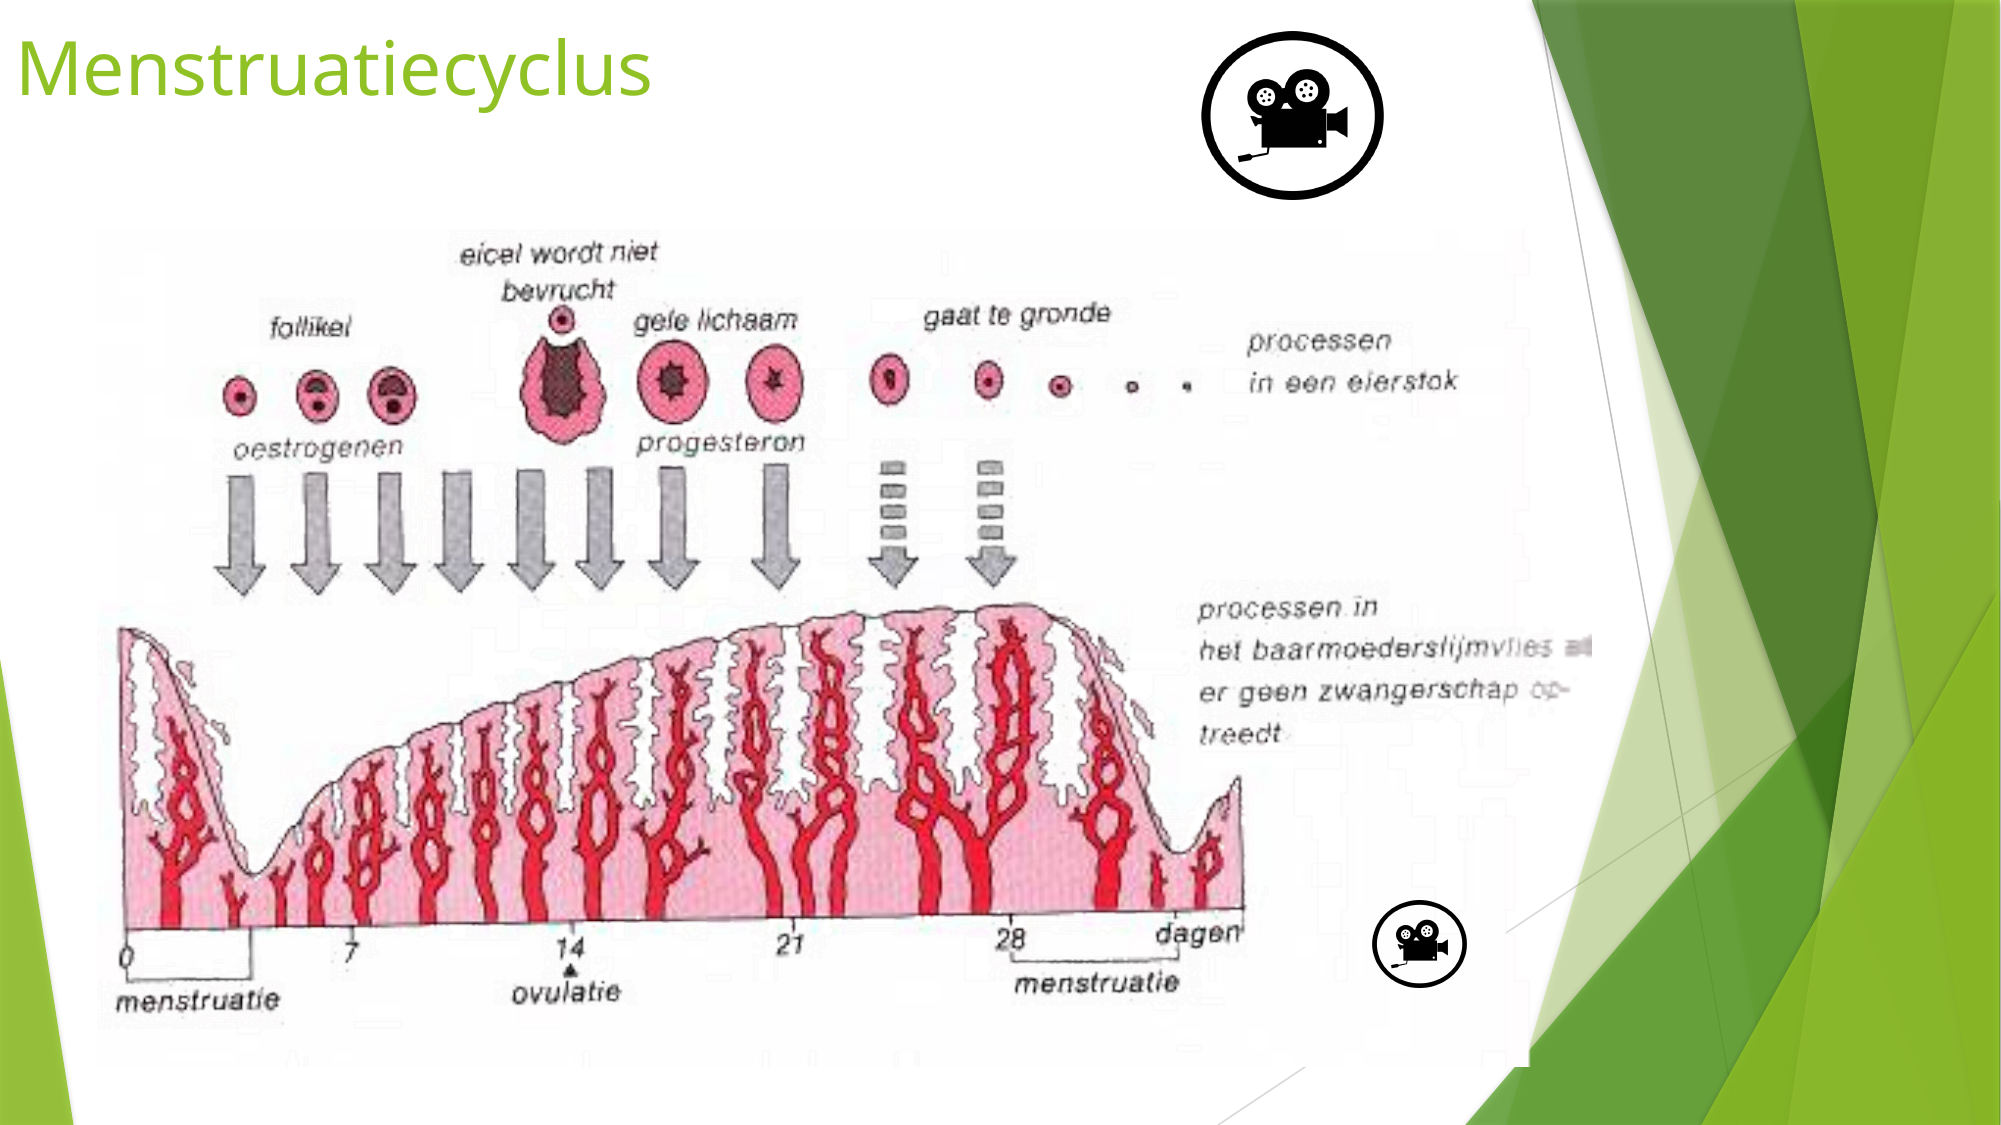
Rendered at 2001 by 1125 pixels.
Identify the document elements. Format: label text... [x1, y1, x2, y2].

picture [1200, 31, 1384, 201]
picture [96, 229, 1593, 1068]
title Menstruatiecyclus [0, 13, 1411, 230]
